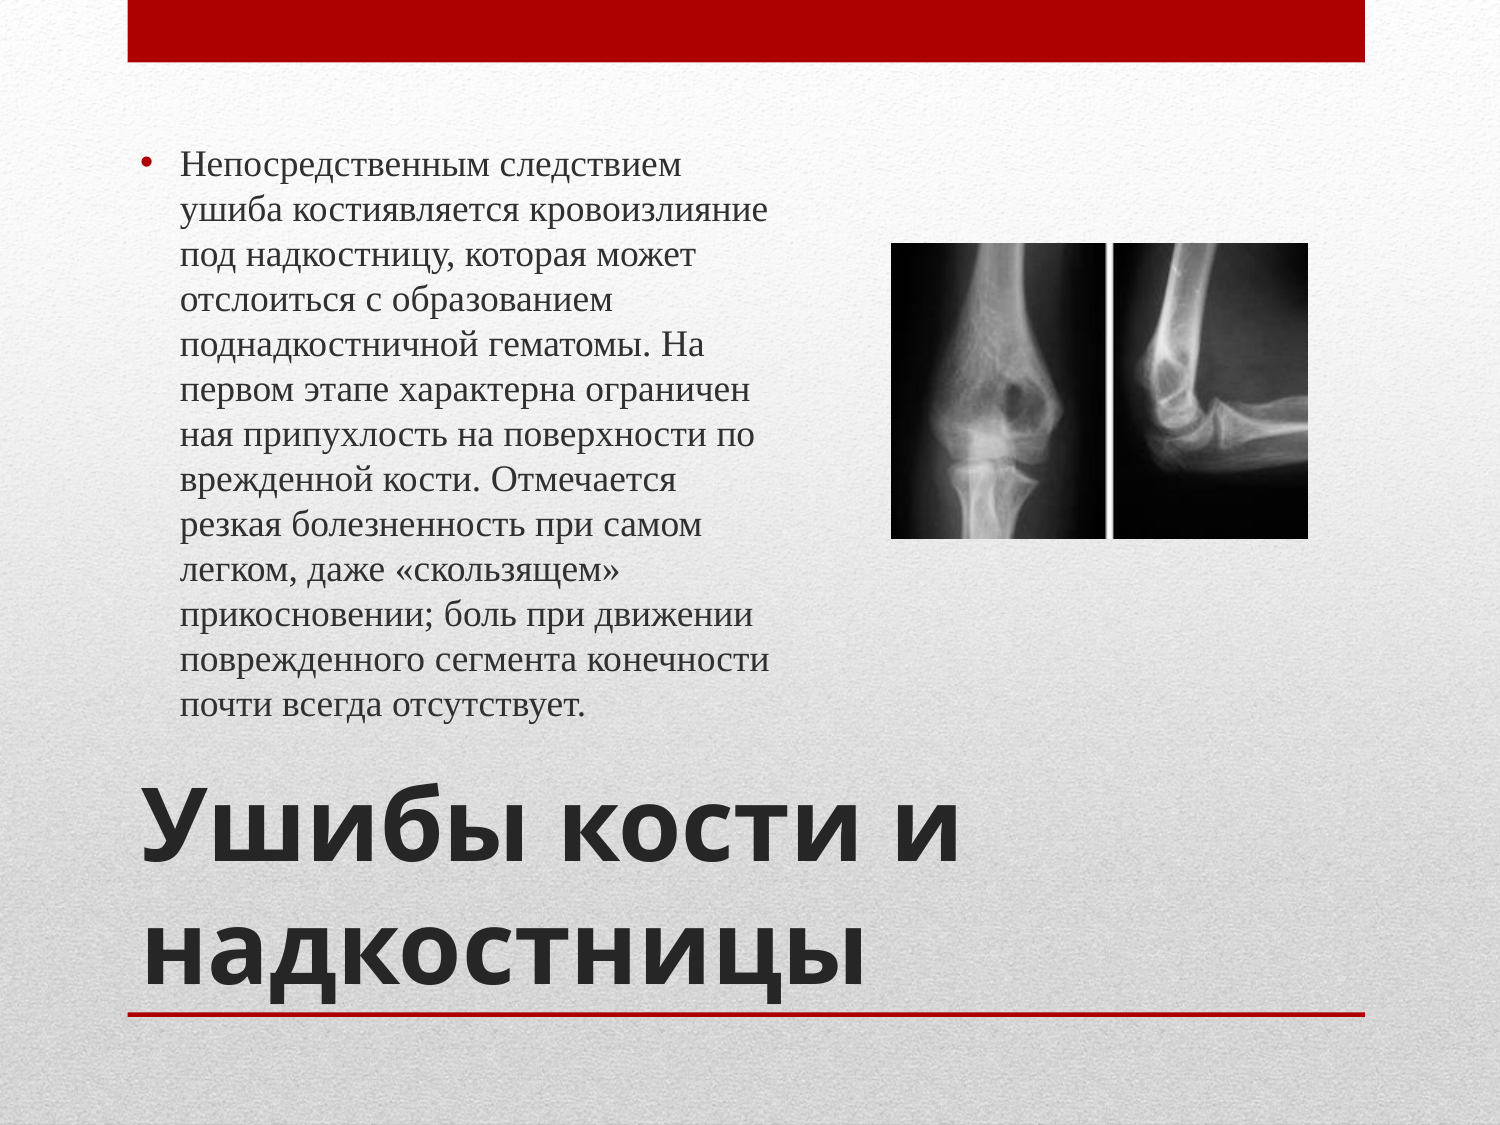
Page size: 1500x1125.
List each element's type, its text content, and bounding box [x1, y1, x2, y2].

list Непос­редственным следствием ушиба костиявляется кровоизлияние под надкостни­цу, которая может отслоиться с обра­зованием поднадкостничной гематомы. На первом этапе характерна ограничен­ная припухлость на поверхности по­врежденной кости. Отмечается резкая болезненность при самом легком, даже «скользящем» прикосновении; боль при движении поврежденного сегмента ко­нечности почти всегда отсутствует. [125, 112, 798, 750]
title Ушибы кости и надкостницы [125, 750, 1238, 1013]
picture [890, 242, 1309, 540]
